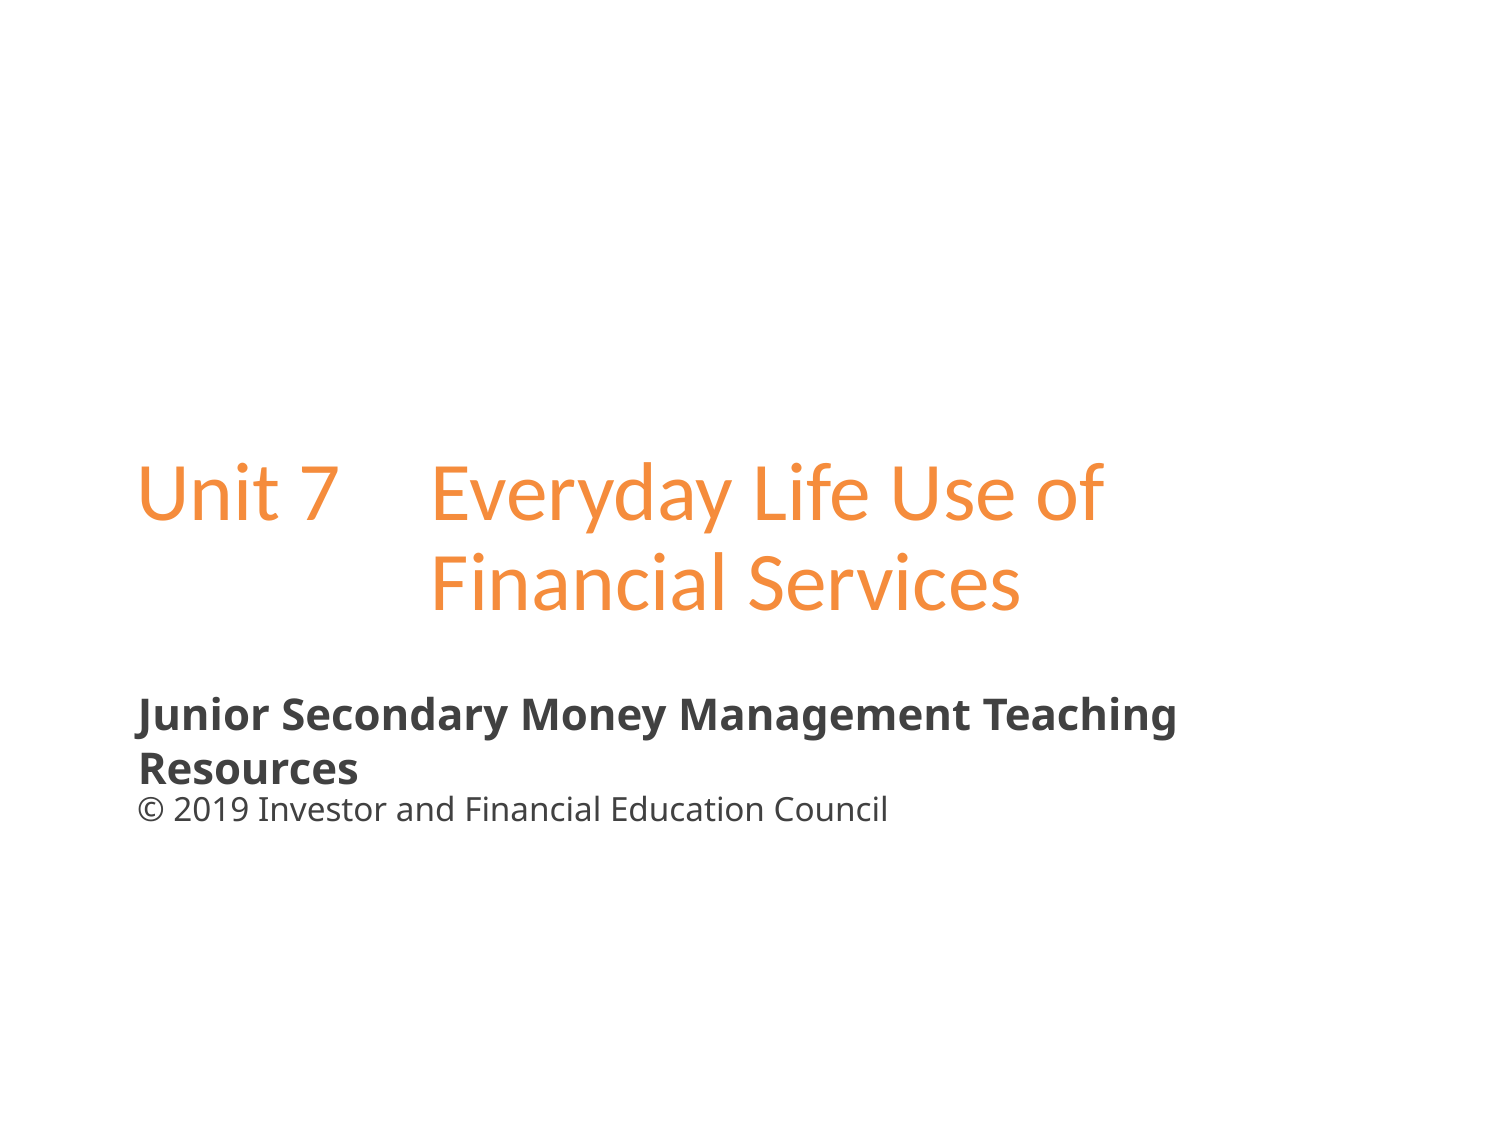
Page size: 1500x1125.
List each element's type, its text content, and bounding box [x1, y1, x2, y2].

list Junior Secondary Money Management Teaching Resources [137, 684, 1365, 763]
list Unit 7 Everyday Life Use of Financial Services [135, 447, 1287, 704]
list © 2019 Investor and Financial Education Council [136, 772, 1364, 852]
